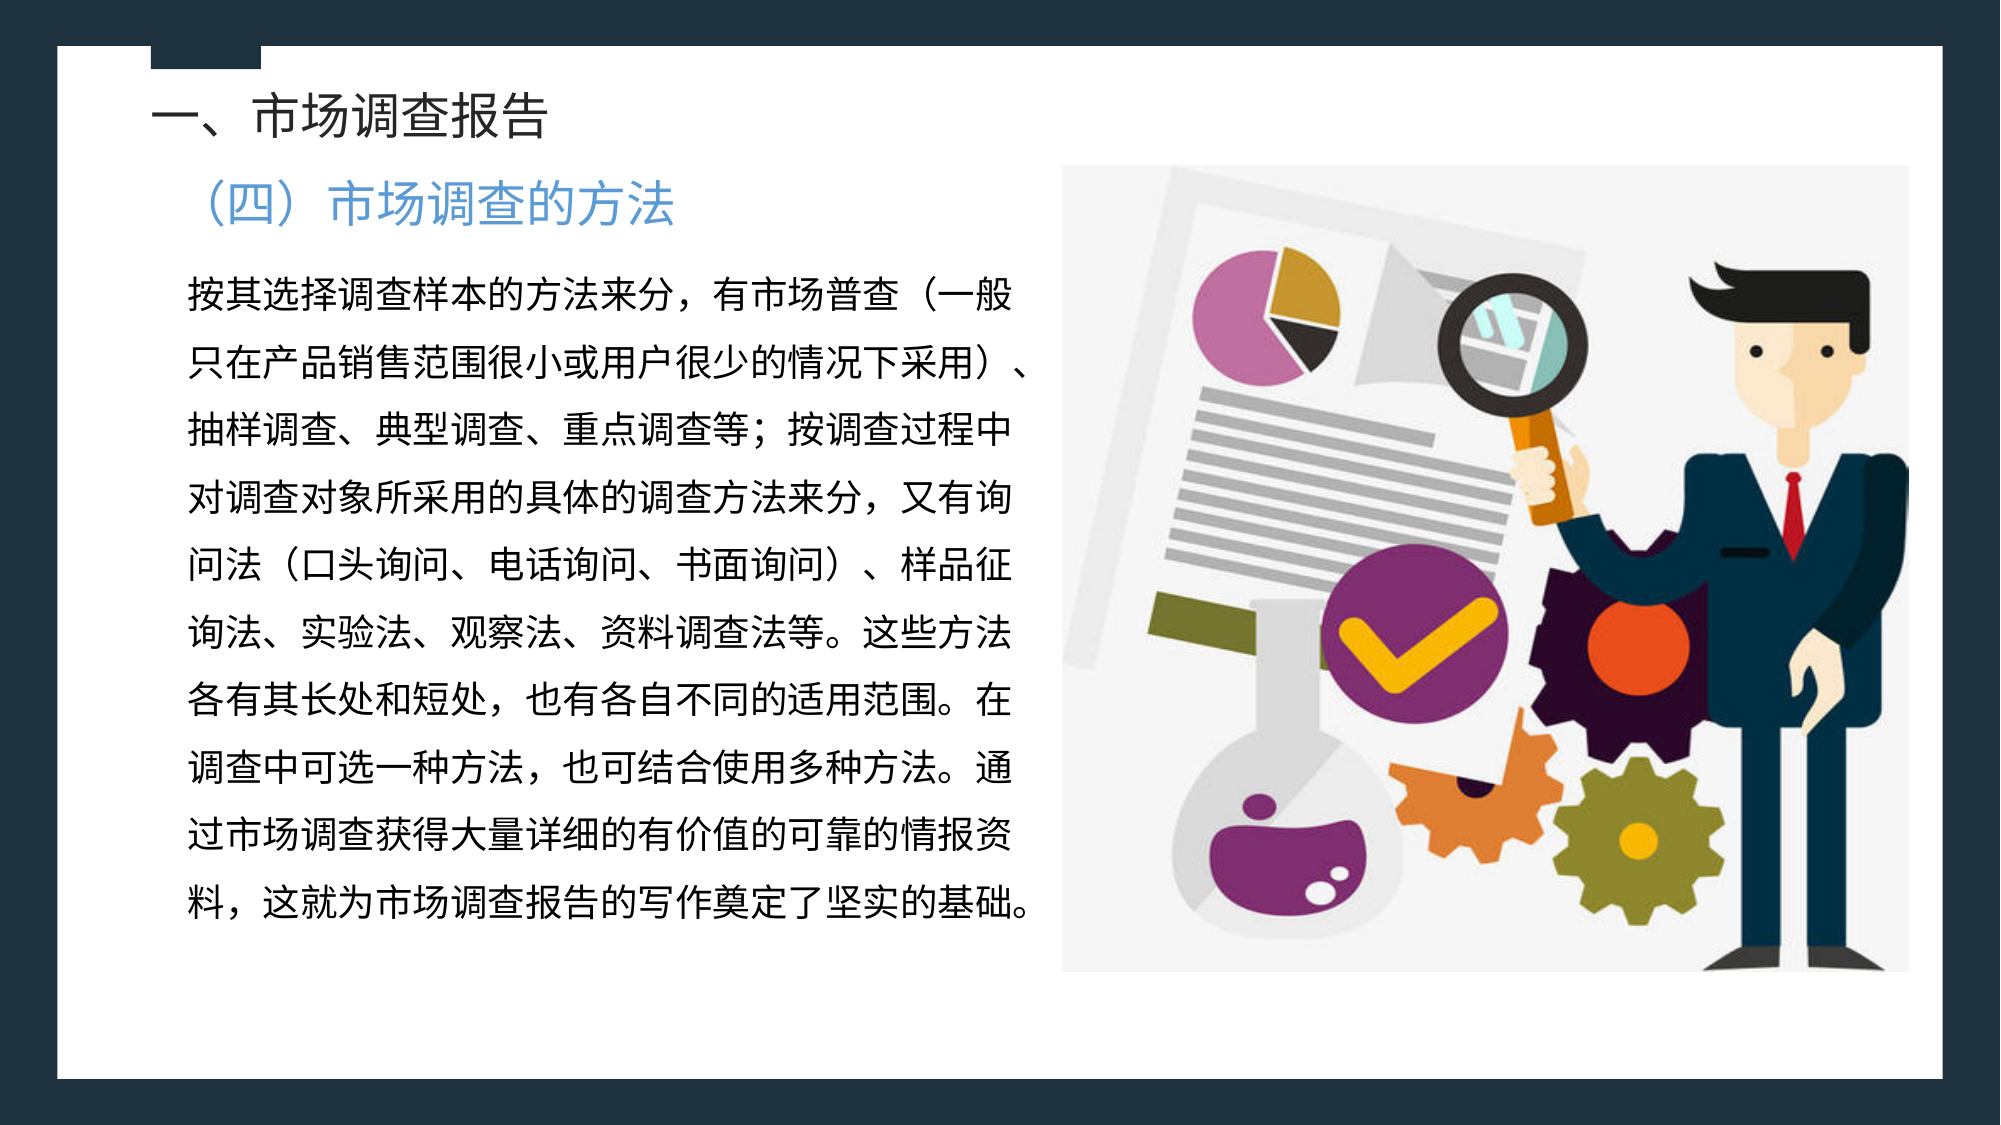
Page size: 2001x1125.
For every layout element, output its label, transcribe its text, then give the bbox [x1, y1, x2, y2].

picture [1062, 165, 1909, 972]
text_box （四）市场调查的方法 [161, 165, 816, 241]
text_box 按其选择调查样本的方法来分，有市场普查（一般只在产品销售范围很小或用户很少的情况下采用）、抽样调查、典型调查、重点调查等；按调查过程中对调查对象所采用的具体的调查方法来分，又有询问法（口头询问、电话询问、书面询问）、样品征询法、实验法、观察法、资料调查法等。这些方法各有其长处和短处，也有各自不同的适用范围。在调查中可选一种方法，也可结合使用多种方法。通过市场调查获得大量详细的有价值的可靠的情报资料，这就为市场调查报告的写作奠定了坚实的基础。 [172, 241, 1036, 931]
text_box 一、市场调查报告 [150, 77, 820, 152]
